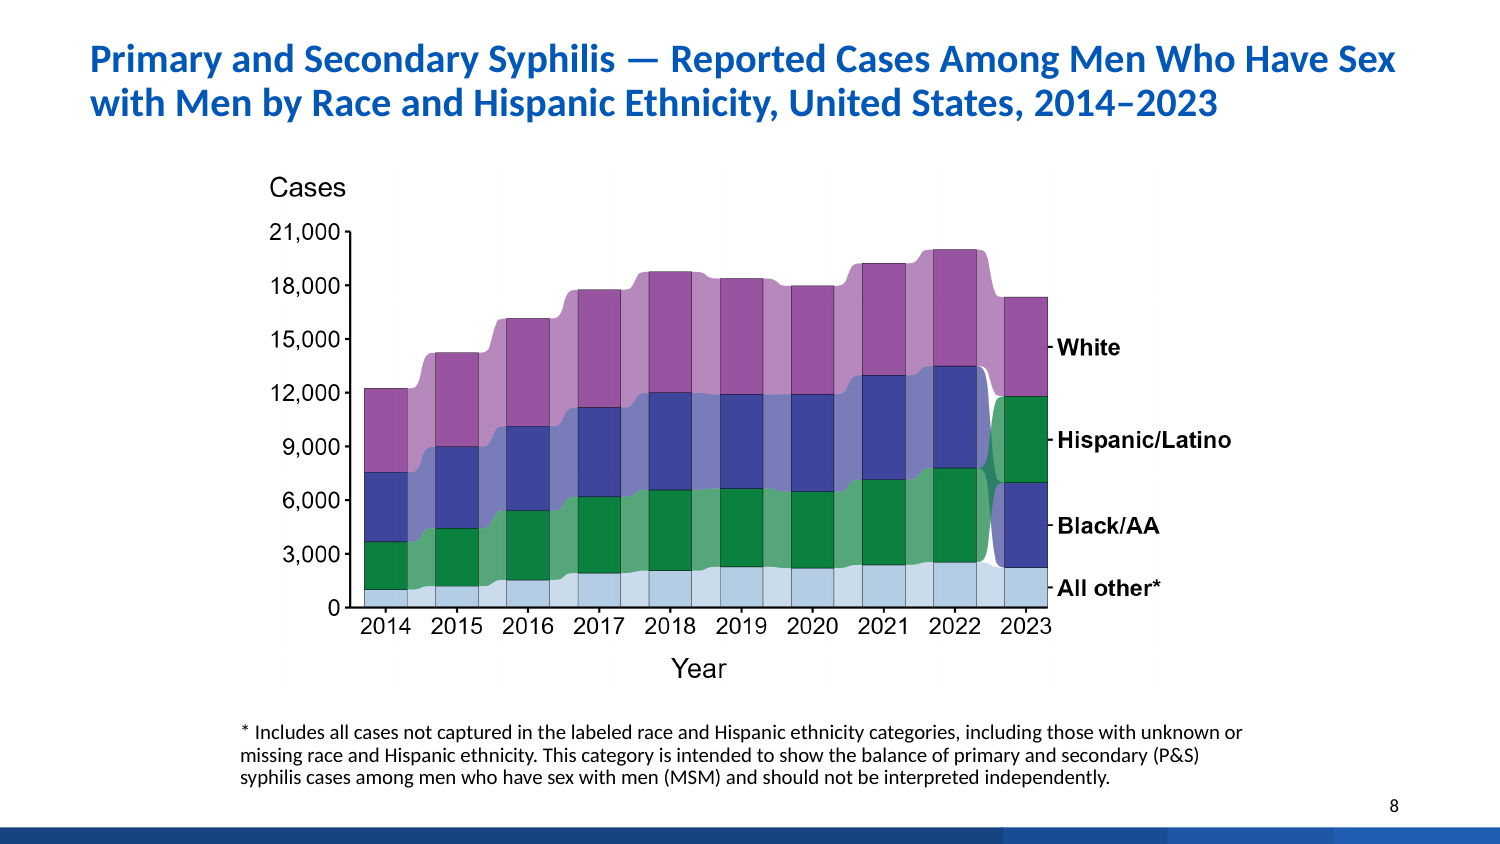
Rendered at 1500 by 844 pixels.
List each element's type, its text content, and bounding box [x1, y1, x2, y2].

title Primary and Secondary Syphilis — Reported Cases Among Men Who Have Sex with Men by Race and Hispanic Ethnicity, United States, 2014–2023 [75, 19, 1425, 144]
picture [258, 166, 1242, 694]
list * Includes all cases not captured in the labeled race and Hispanic ethnicity categories, including those with unknown or missing race and Hispanic ethnicity. This category is intended to show the balance of primary and secondary (P&S) syphilis cases among men who have sex with men (MSM) and should not be interpreted independently. [225, 714, 1275, 820]
